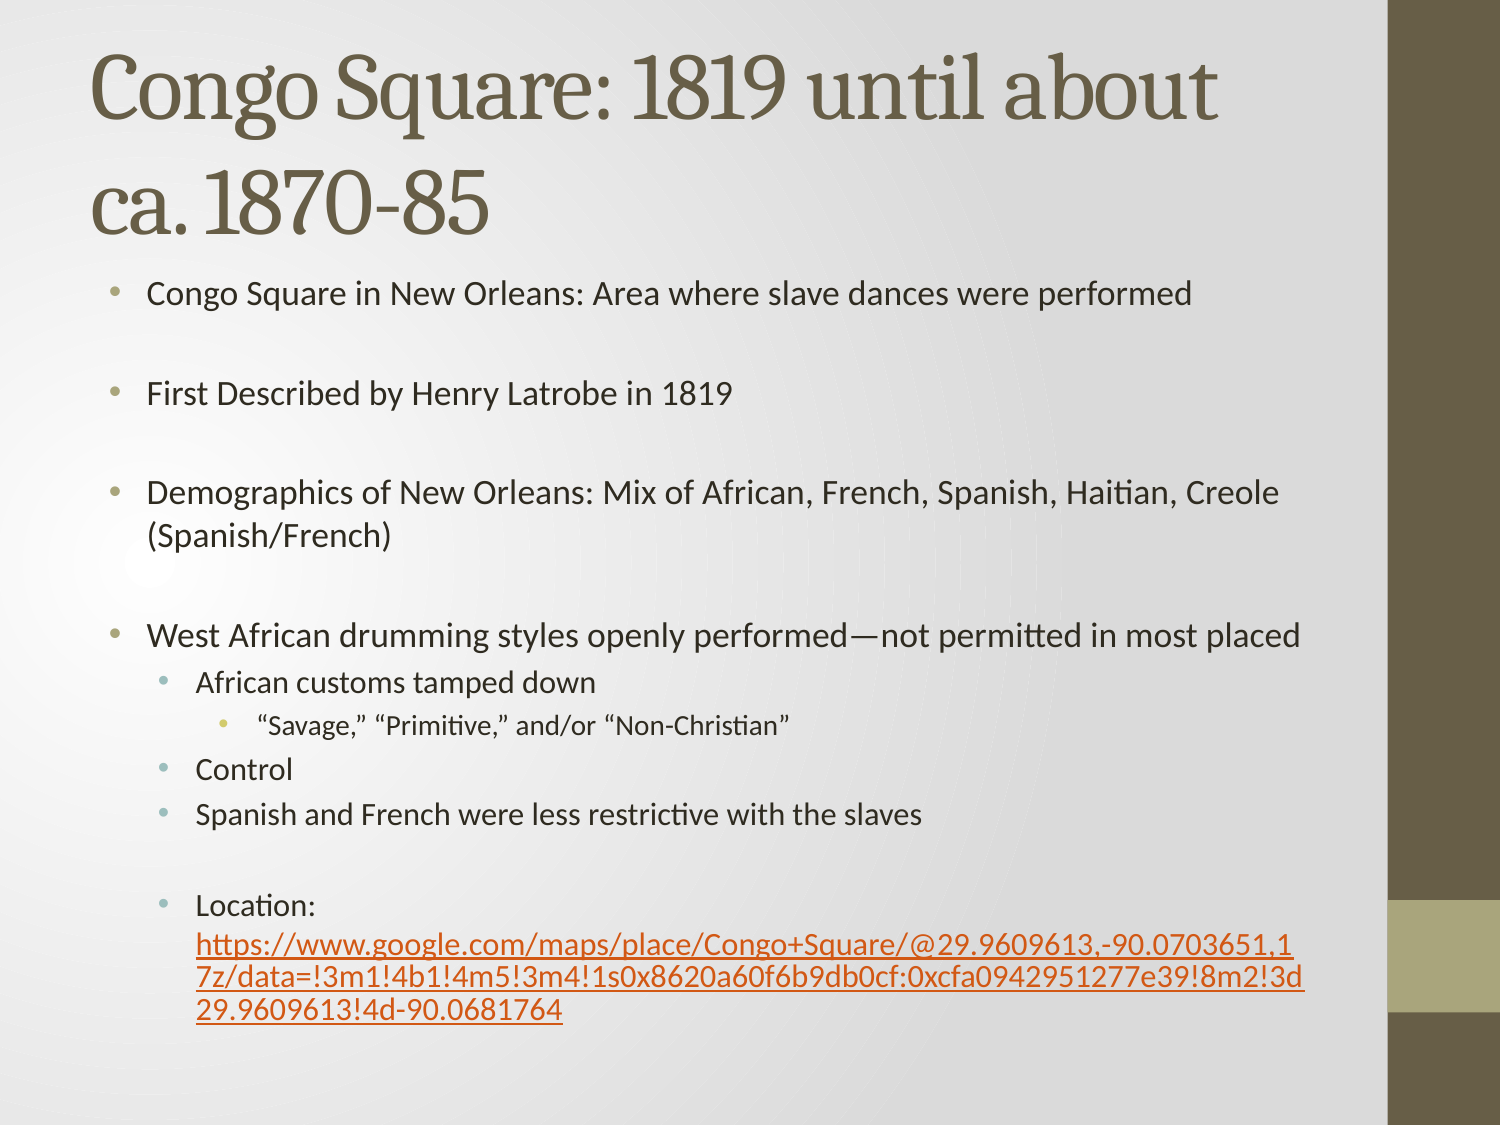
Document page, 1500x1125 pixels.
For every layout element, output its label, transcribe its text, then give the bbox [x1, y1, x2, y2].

title Congo Square: 1819 until about ca. 1870-85 [75, 45, 1325, 233]
list Congo Square in New Orleans: Area where slave dances were performed First Described by Henry Latrobe in 1819 Demographics of New Orleans: Mix of African, French, Spanish, Haitian, Creole (Spanish/French) West African drumming styles openly performed—not permitted in most placed African customs tamped down “Savage,” “Primitive,” and/or “Non-Christian” Control Spanish and French were less restrictive with the slaves Location: https://www.google.com/maps/place/Congo+Square/@29.9609613,-90.0703651,17z/data=!3m1!4b1!4m5!3m4!1s0x8620a60f6b9db0cf:0xcfa0942951277e39!8m2!3d29.9609613!4d-90.0681764 [75, 262, 1325, 1050]
